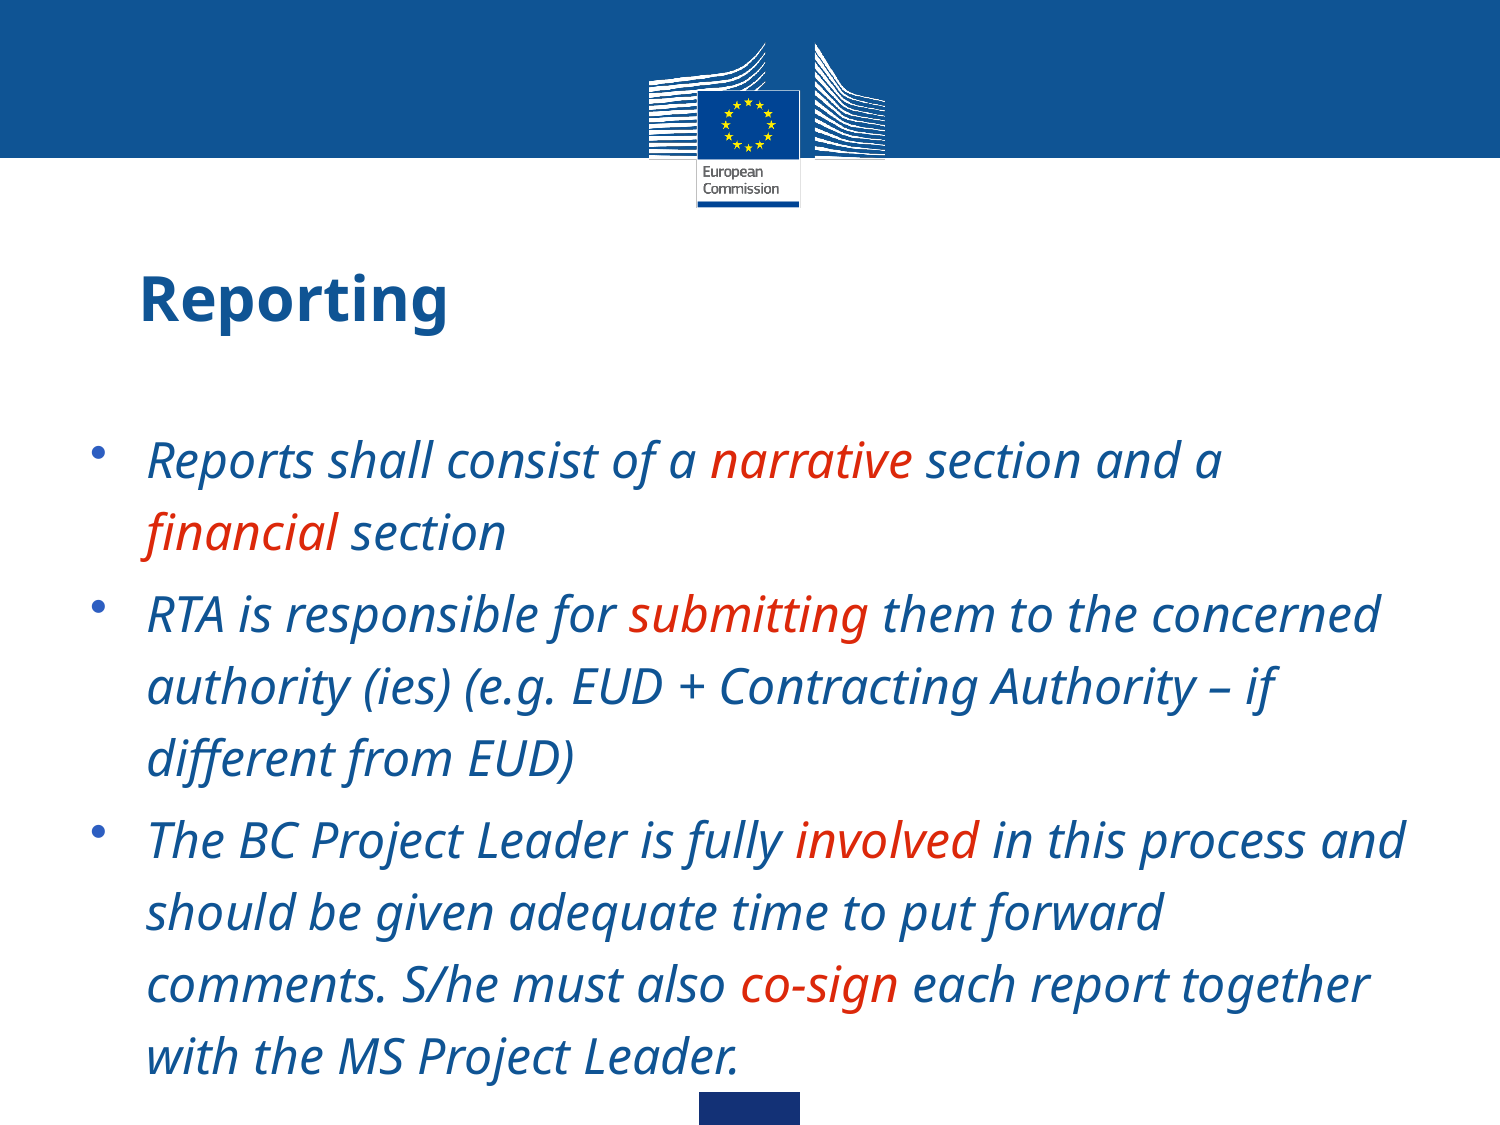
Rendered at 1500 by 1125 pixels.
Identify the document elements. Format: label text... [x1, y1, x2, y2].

list Reports shall consist of a narrative section and a financial section RTA is responsible for submitting them to the concerned authority (ies) (e.g. EUD + Contracting Authority – if different from EUD) The BC Project Leader is fully involved in this process and should be given adequate time to put forward comments. S/he must also co-sign each report together with the MS Project Leader. [75, 408, 1425, 988]
picture [649, 42, 885, 208]
title Reporting [64, 219, 1415, 374]
